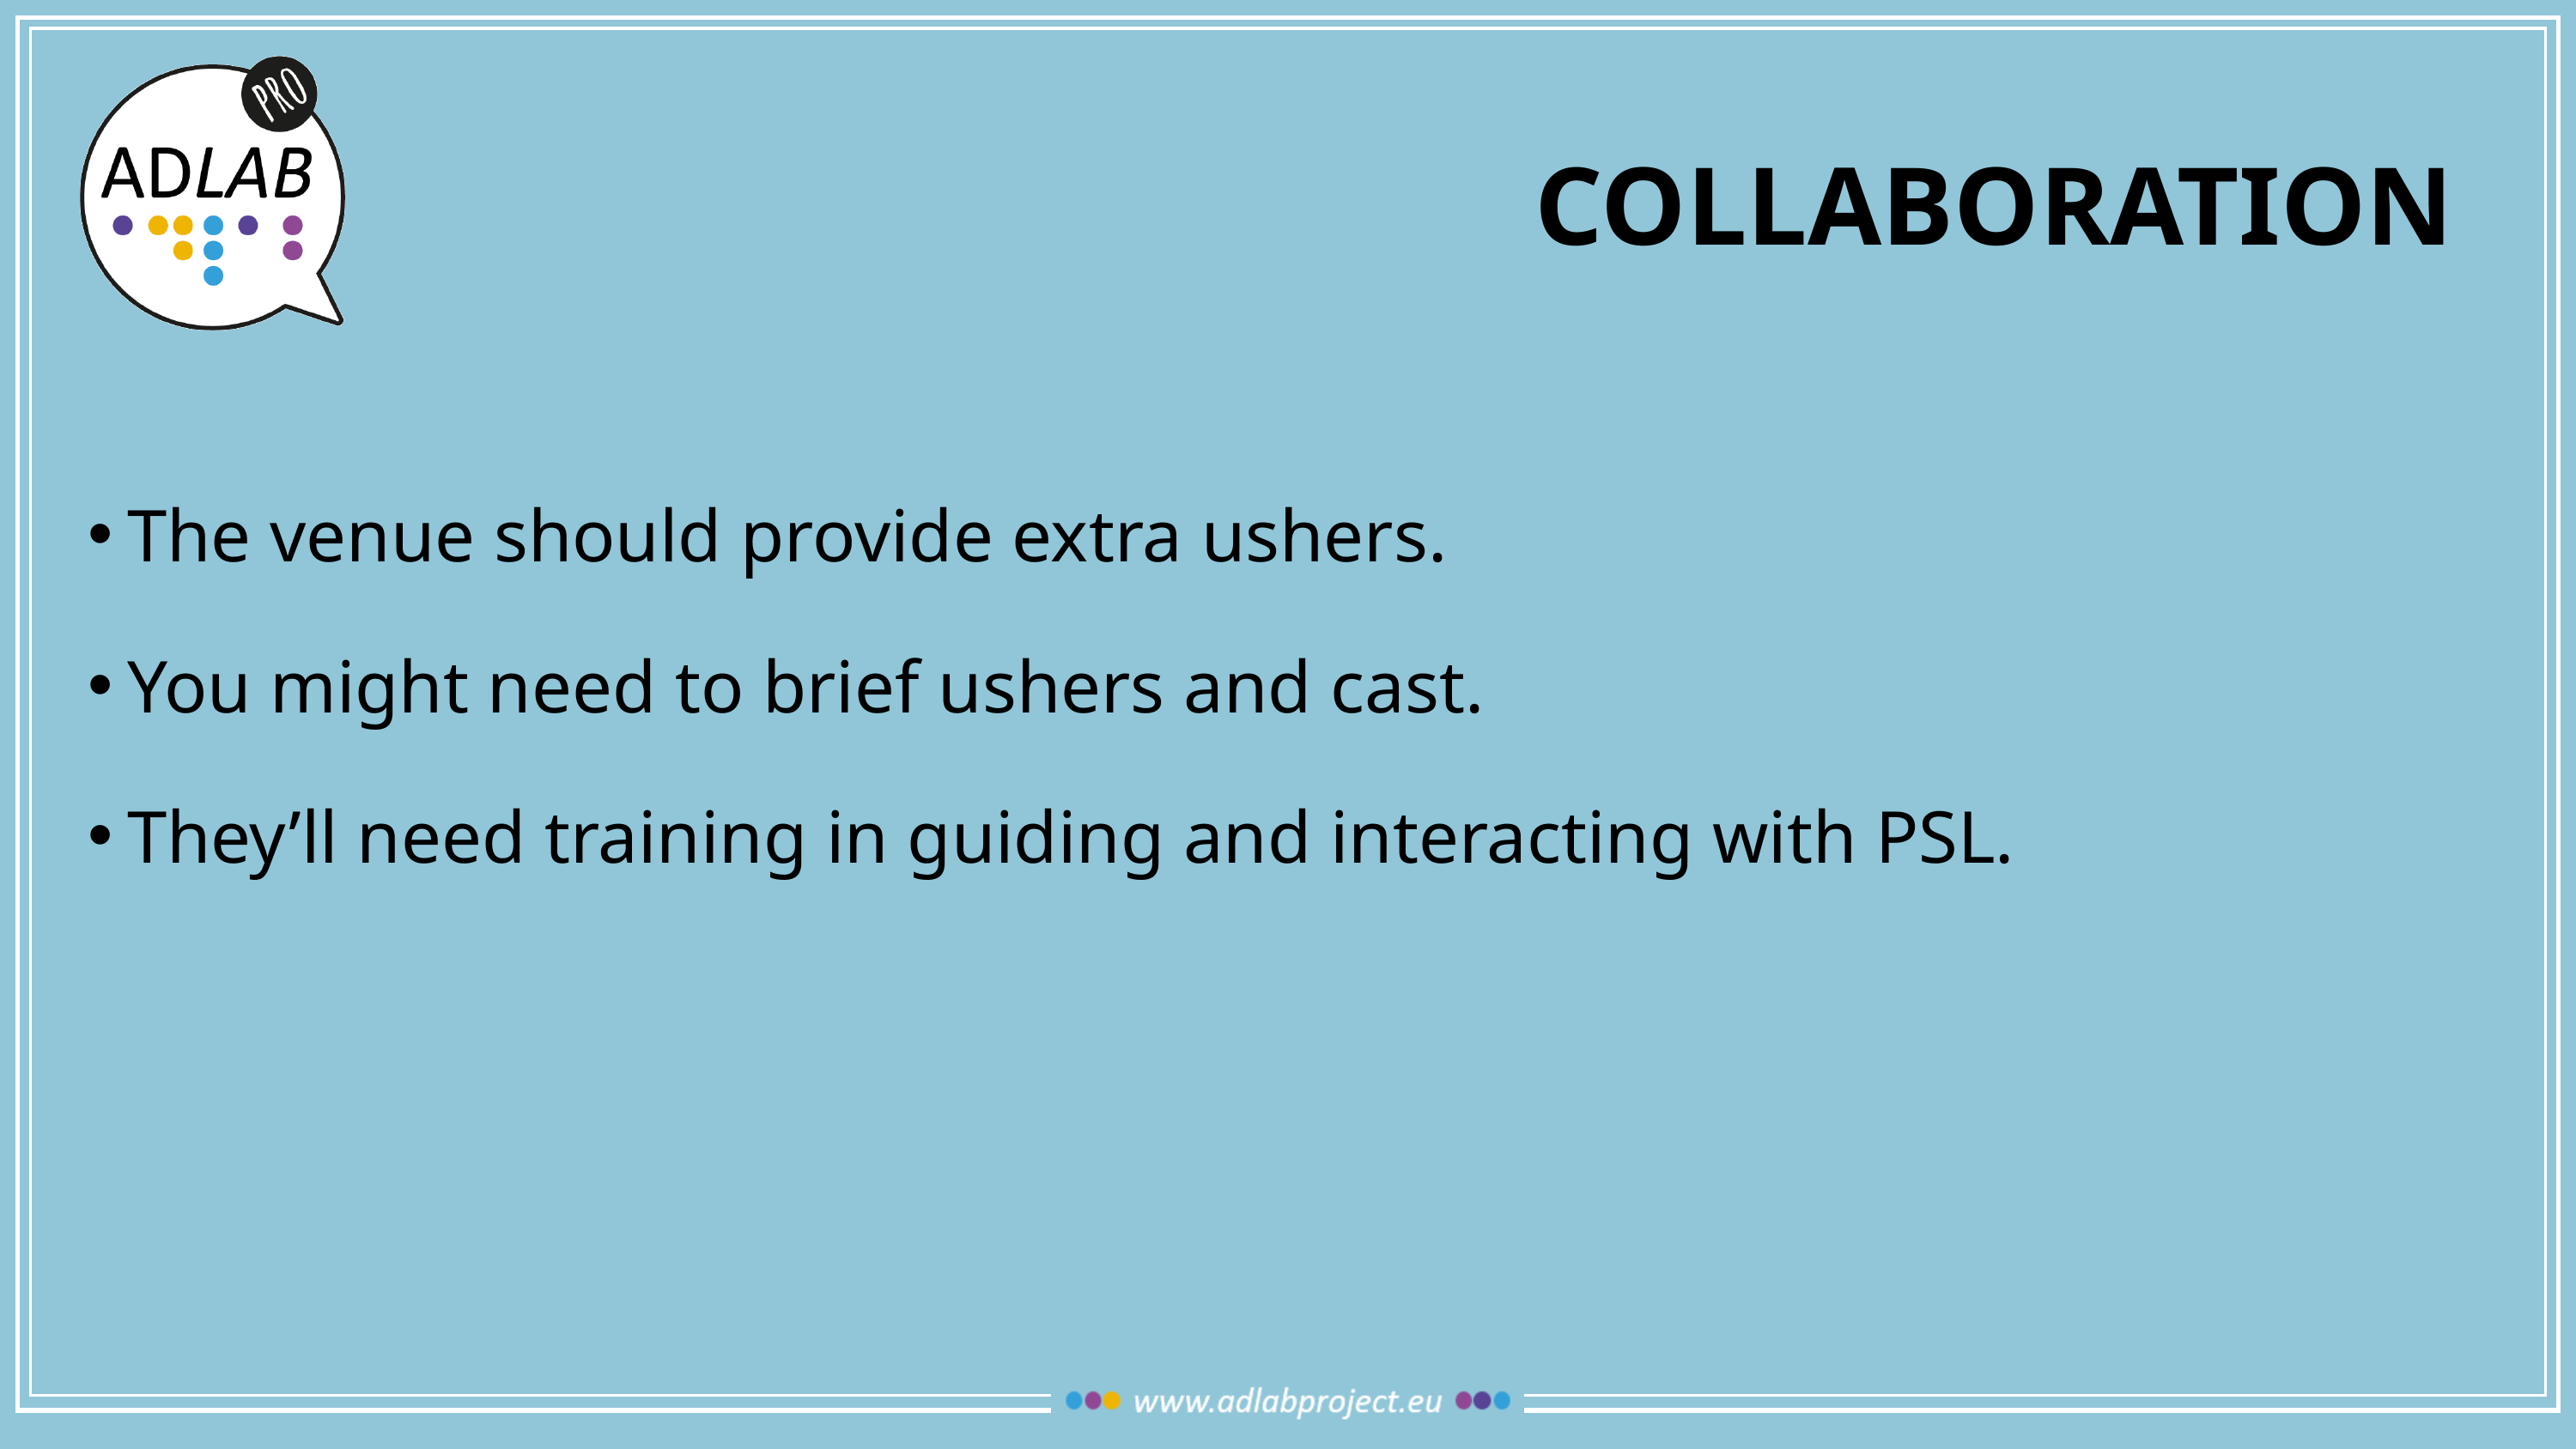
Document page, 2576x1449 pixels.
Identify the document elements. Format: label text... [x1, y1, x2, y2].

picture [1051, 1378, 1524, 1429]
list The venue should provide extra ushers. You might need to brief ushers and cast. They’ll need training in guiding and interacting with PSL. [75, 440, 2501, 1122]
picture [72, 49, 353, 330]
title collaboration [384, 70, 2467, 351]
